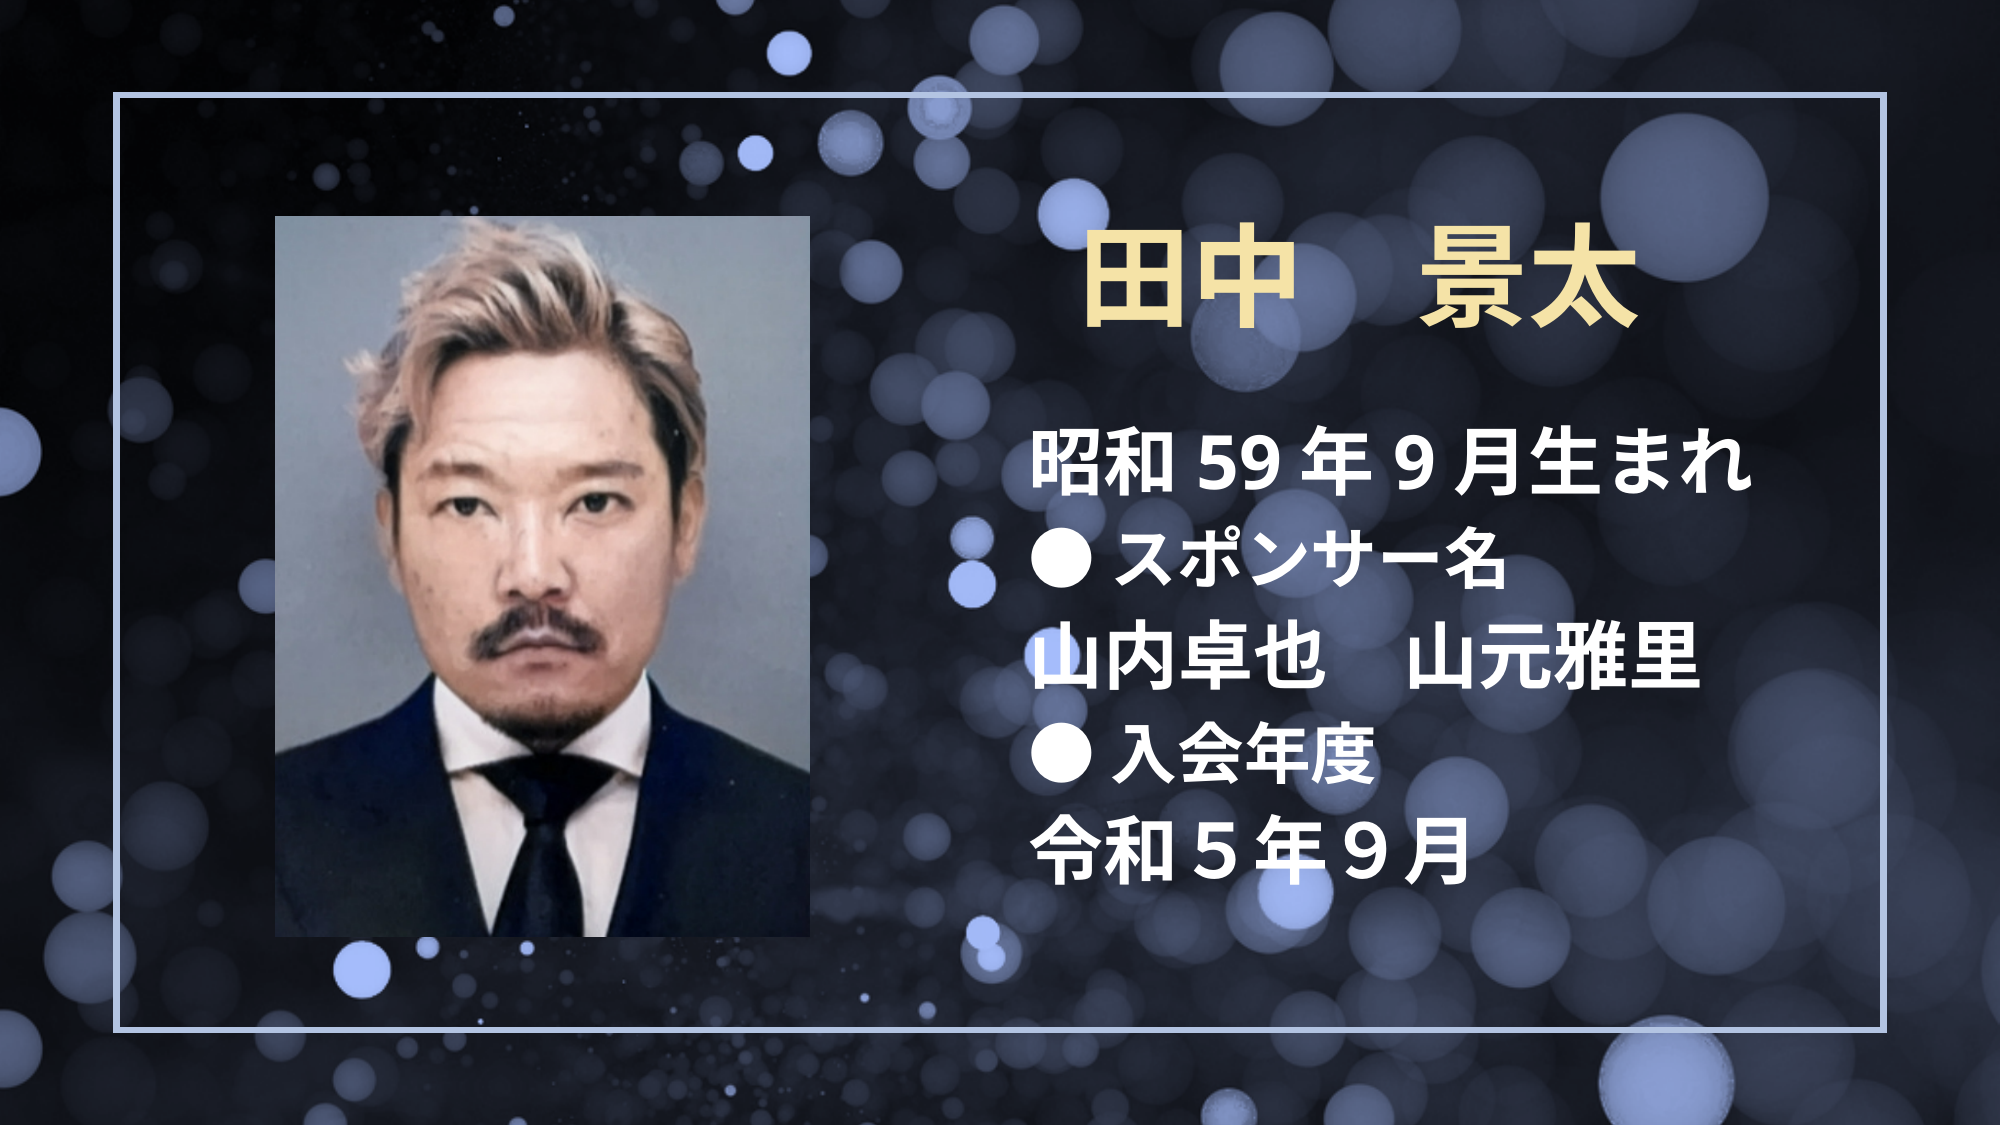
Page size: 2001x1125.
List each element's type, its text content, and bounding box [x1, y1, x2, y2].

picture [275, 216, 810, 937]
list 昭和59年9月生まれ ●スポンサー名 山内卓也 山元雅里 ●入会年度 令和５年９月 [1013, 416, 1859, 660]
list 田中 景太 [978, 213, 1743, 563]
